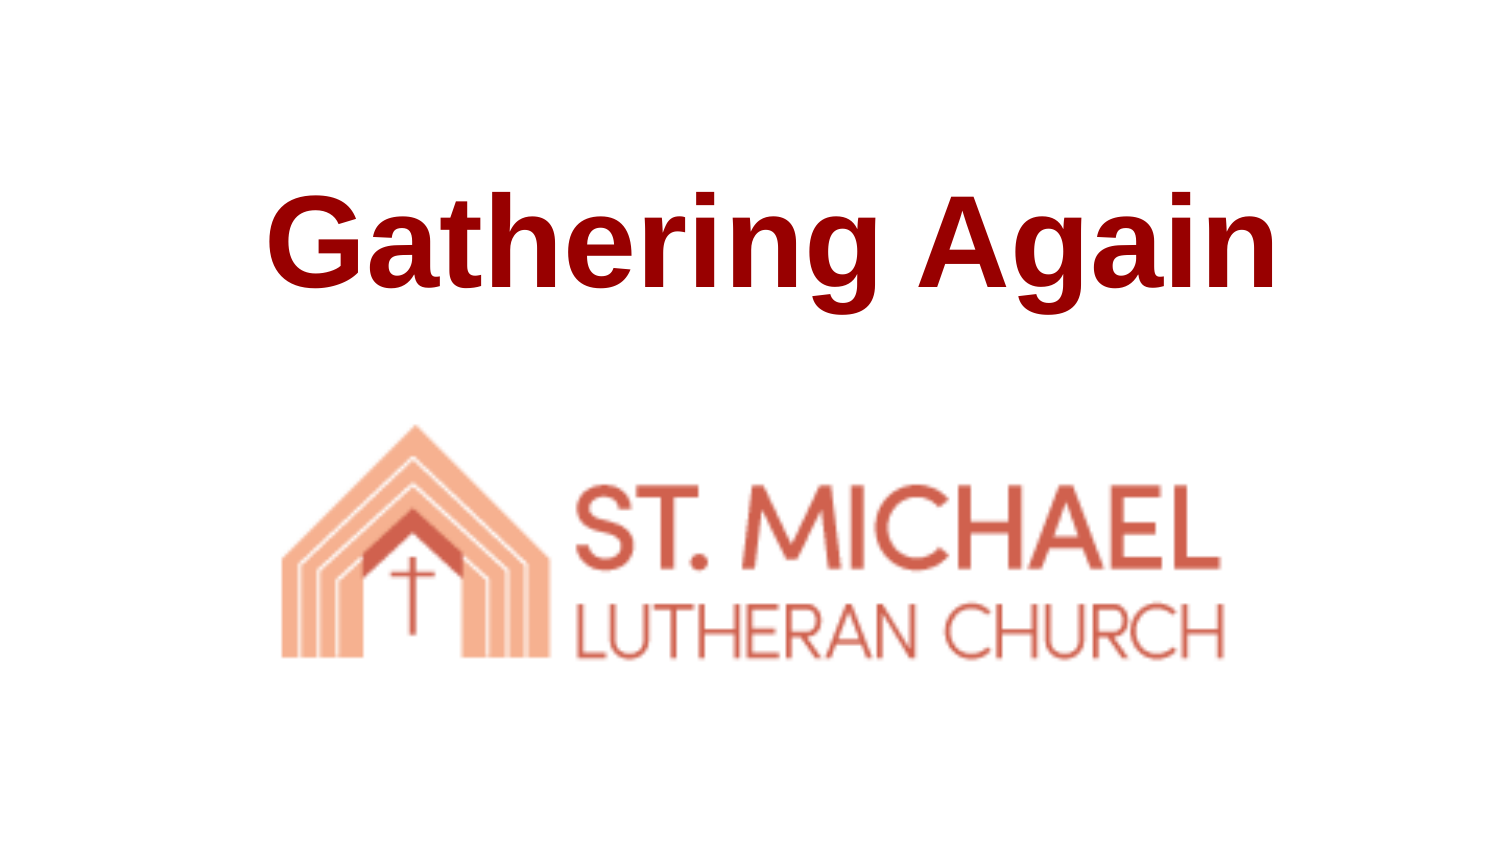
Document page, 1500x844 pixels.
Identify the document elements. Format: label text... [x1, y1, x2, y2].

title Gathering Again [74, 122, 1473, 459]
picture [261, 401, 1239, 690]
